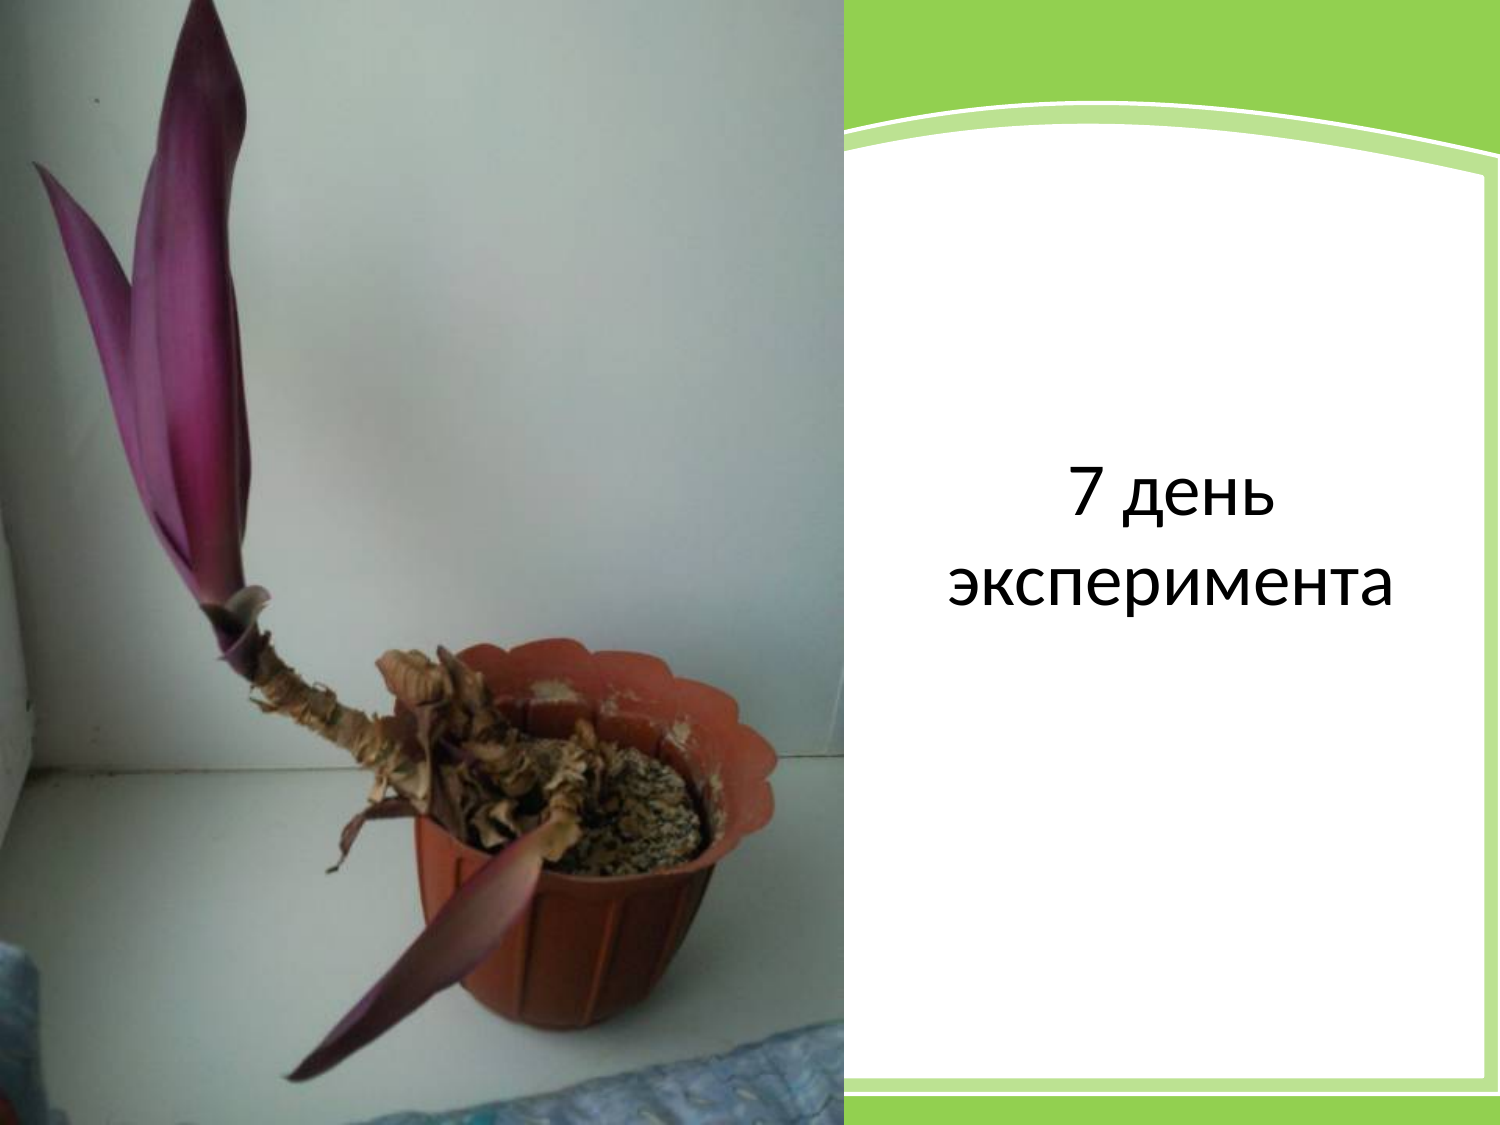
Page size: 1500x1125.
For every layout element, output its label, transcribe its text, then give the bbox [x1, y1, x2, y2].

text_box 7 день эксперимента [914, 433, 1430, 629]
picture [0, 0, 844, 1125]
